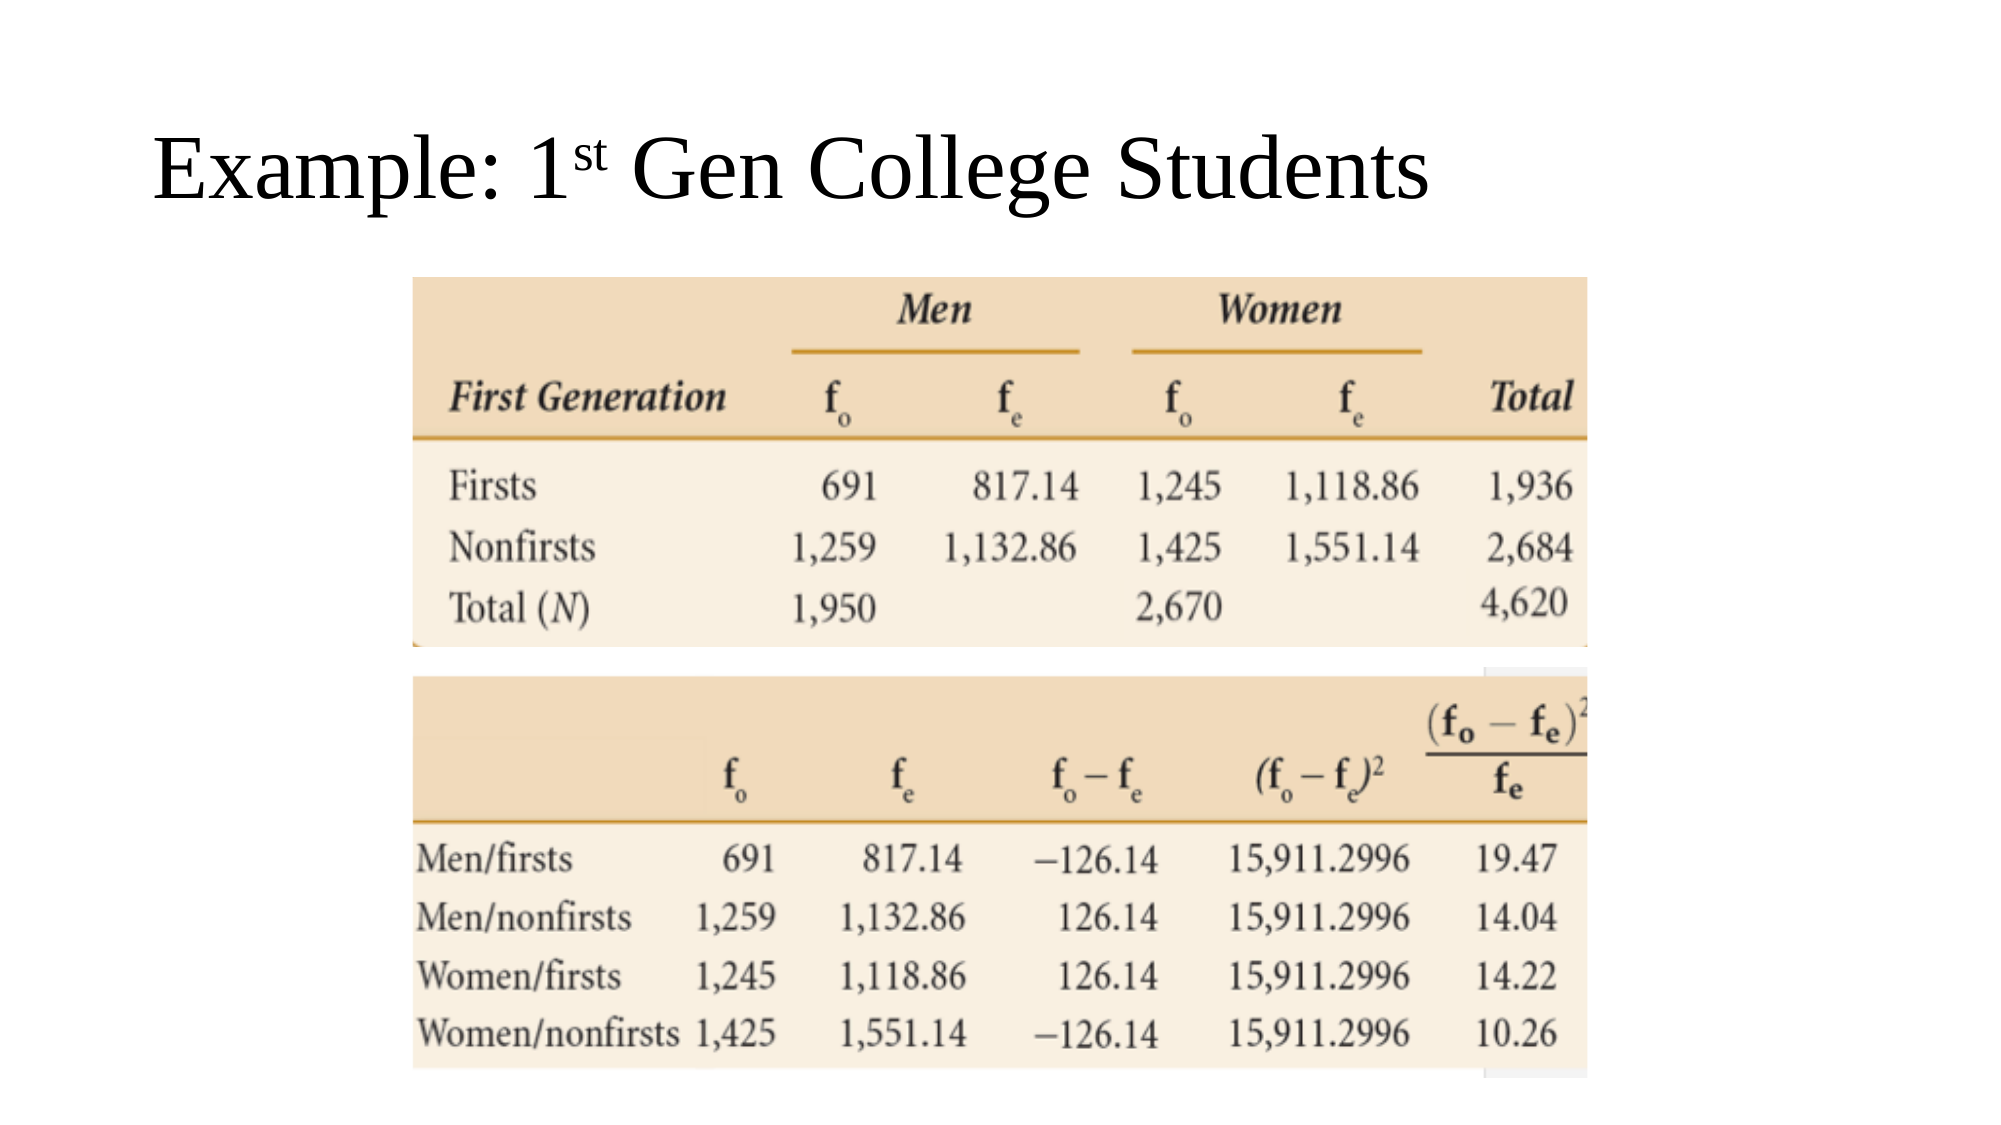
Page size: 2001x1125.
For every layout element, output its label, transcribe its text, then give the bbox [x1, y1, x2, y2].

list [412, 277, 1588, 647]
picture [412, 666, 1588, 1078]
title Example: 1st Gen College Students [137, 59, 1863, 278]
